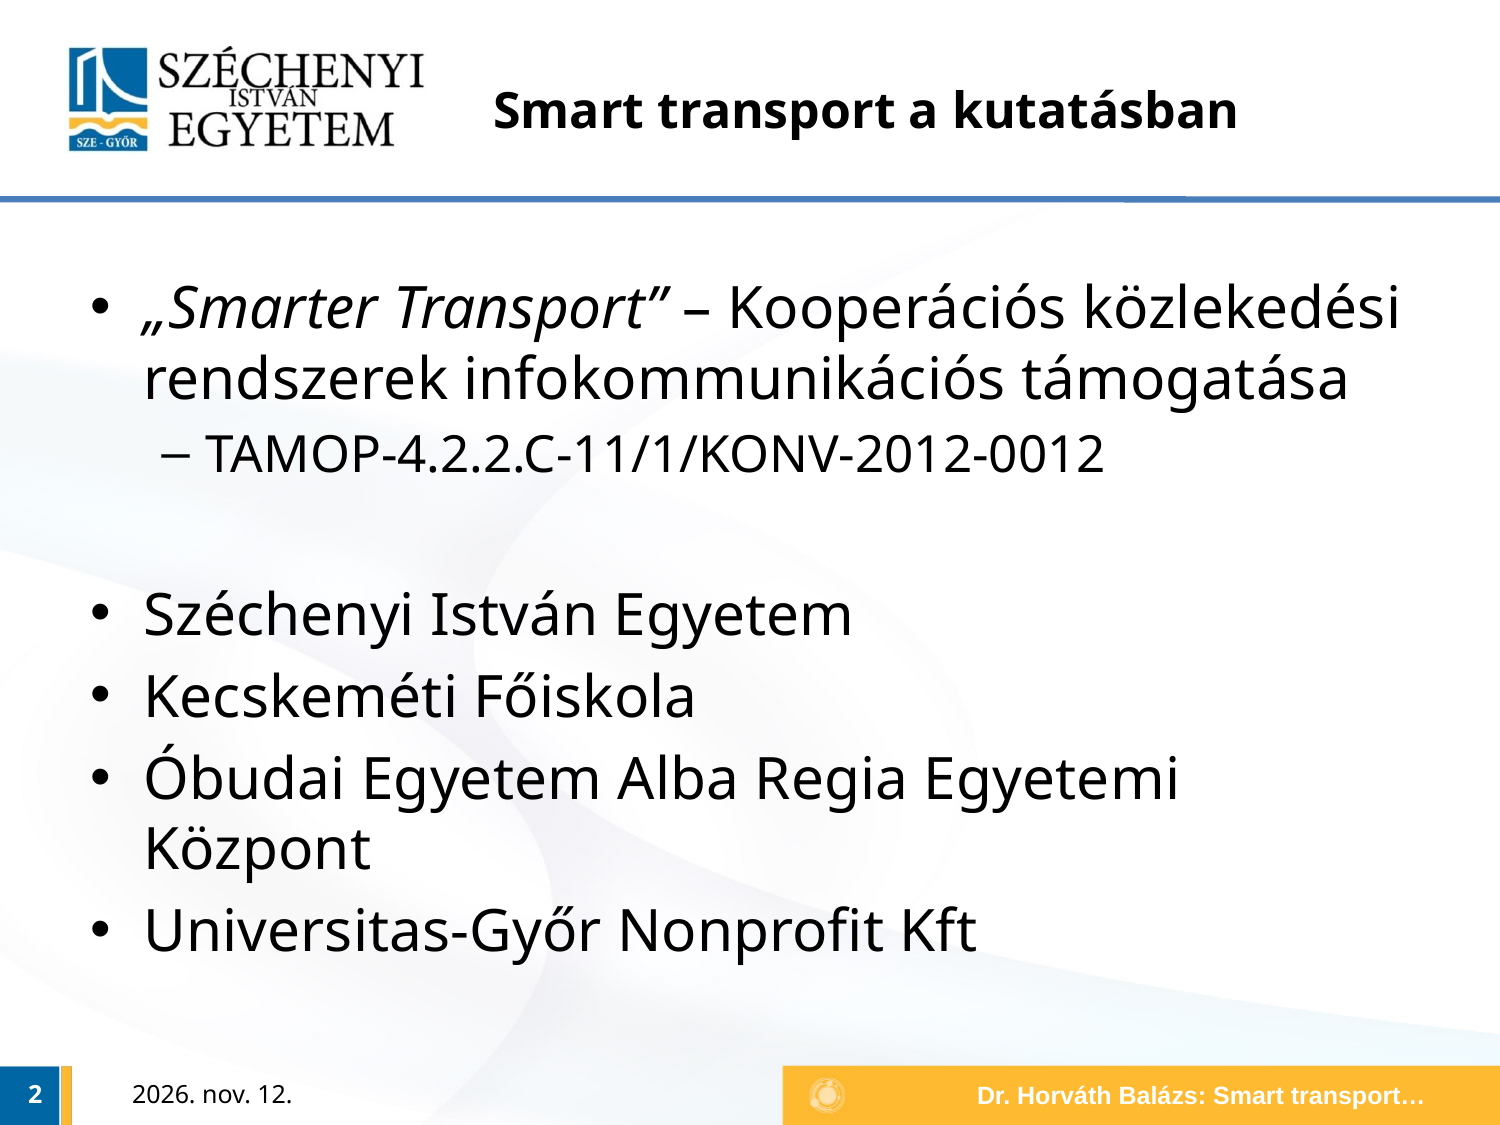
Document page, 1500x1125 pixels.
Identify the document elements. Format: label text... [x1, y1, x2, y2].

footer Dr. Horváth Balázs: Smart transport… [878, 1065, 1442, 1125]
picture [0, 203, 1500, 1125]
title Smart transport a kutatásban [478, 45, 1425, 173]
slide_number 2 [0, 1065, 71, 1125]
picture [0, 0, 1500, 196]
list „Smarter Transport” – Kooperációs közlekedési rendszerek infokommunikációs támogatása TAMOP-4.2.2.C-11/1/KONV-2012-0012 Széchenyi István Egyetem Kecskeméti Főiskola Óbudai Egyetem Alba Regia Egyetemi Központ Universitas-Győr Nonprofit Kft [75, 262, 1425, 1005]
slide_number 2014. szeptember 10. [117, 1065, 550, 1125]
